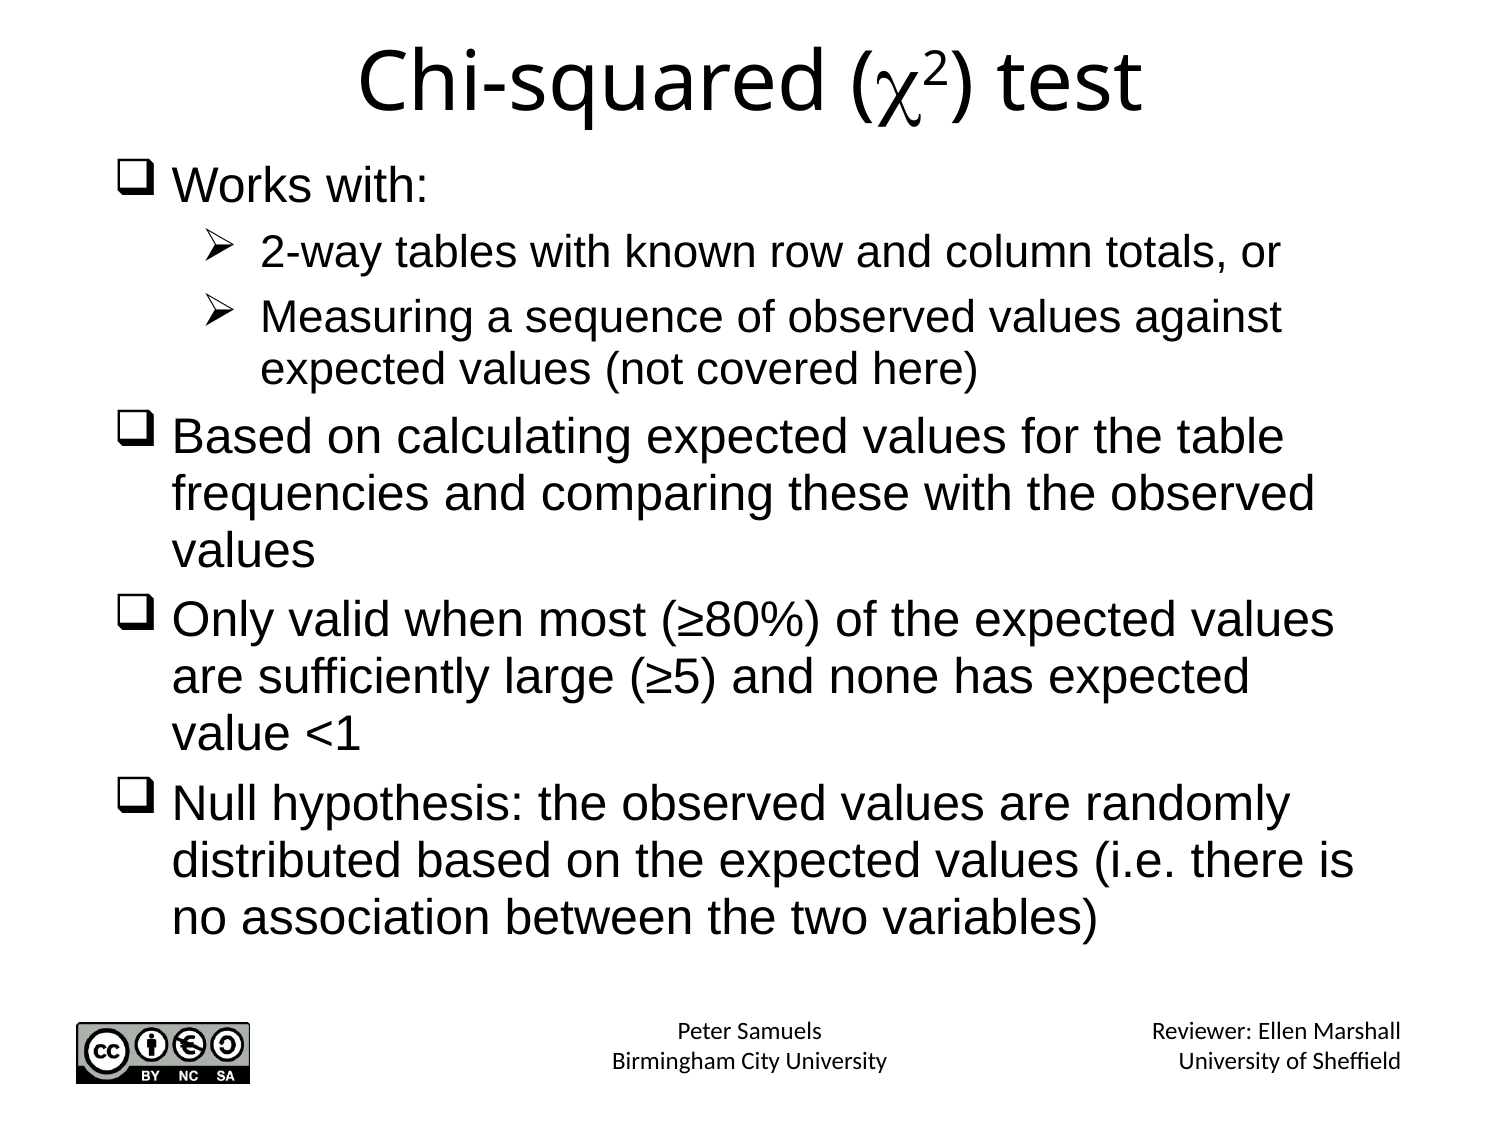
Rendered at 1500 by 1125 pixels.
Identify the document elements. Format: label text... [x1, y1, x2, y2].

text_box Peter Samuels Birmingham City University [549, 1007, 951, 1083]
text_box Reviewer: Ellen Marshall University of Sheffield [1038, 1007, 1417, 1083]
title Chi-squared (2) test [75, 19, 1425, 135]
picture [76, 1022, 251, 1084]
list Works with: 2-way tables with known row and column totals, or Measuring a sequence of observed values against expected values (not covered here) Based on calculating expected values for the table frequencies and comparing these with the observed values Only valid when most (≥80%) of the expected values are sufficiently large (≥5) and none has expected value <1 Null hypothesis: the observed values are randomly distributed based on the expected values (i.e. there is no association between the two variables) [98, 149, 1400, 976]
